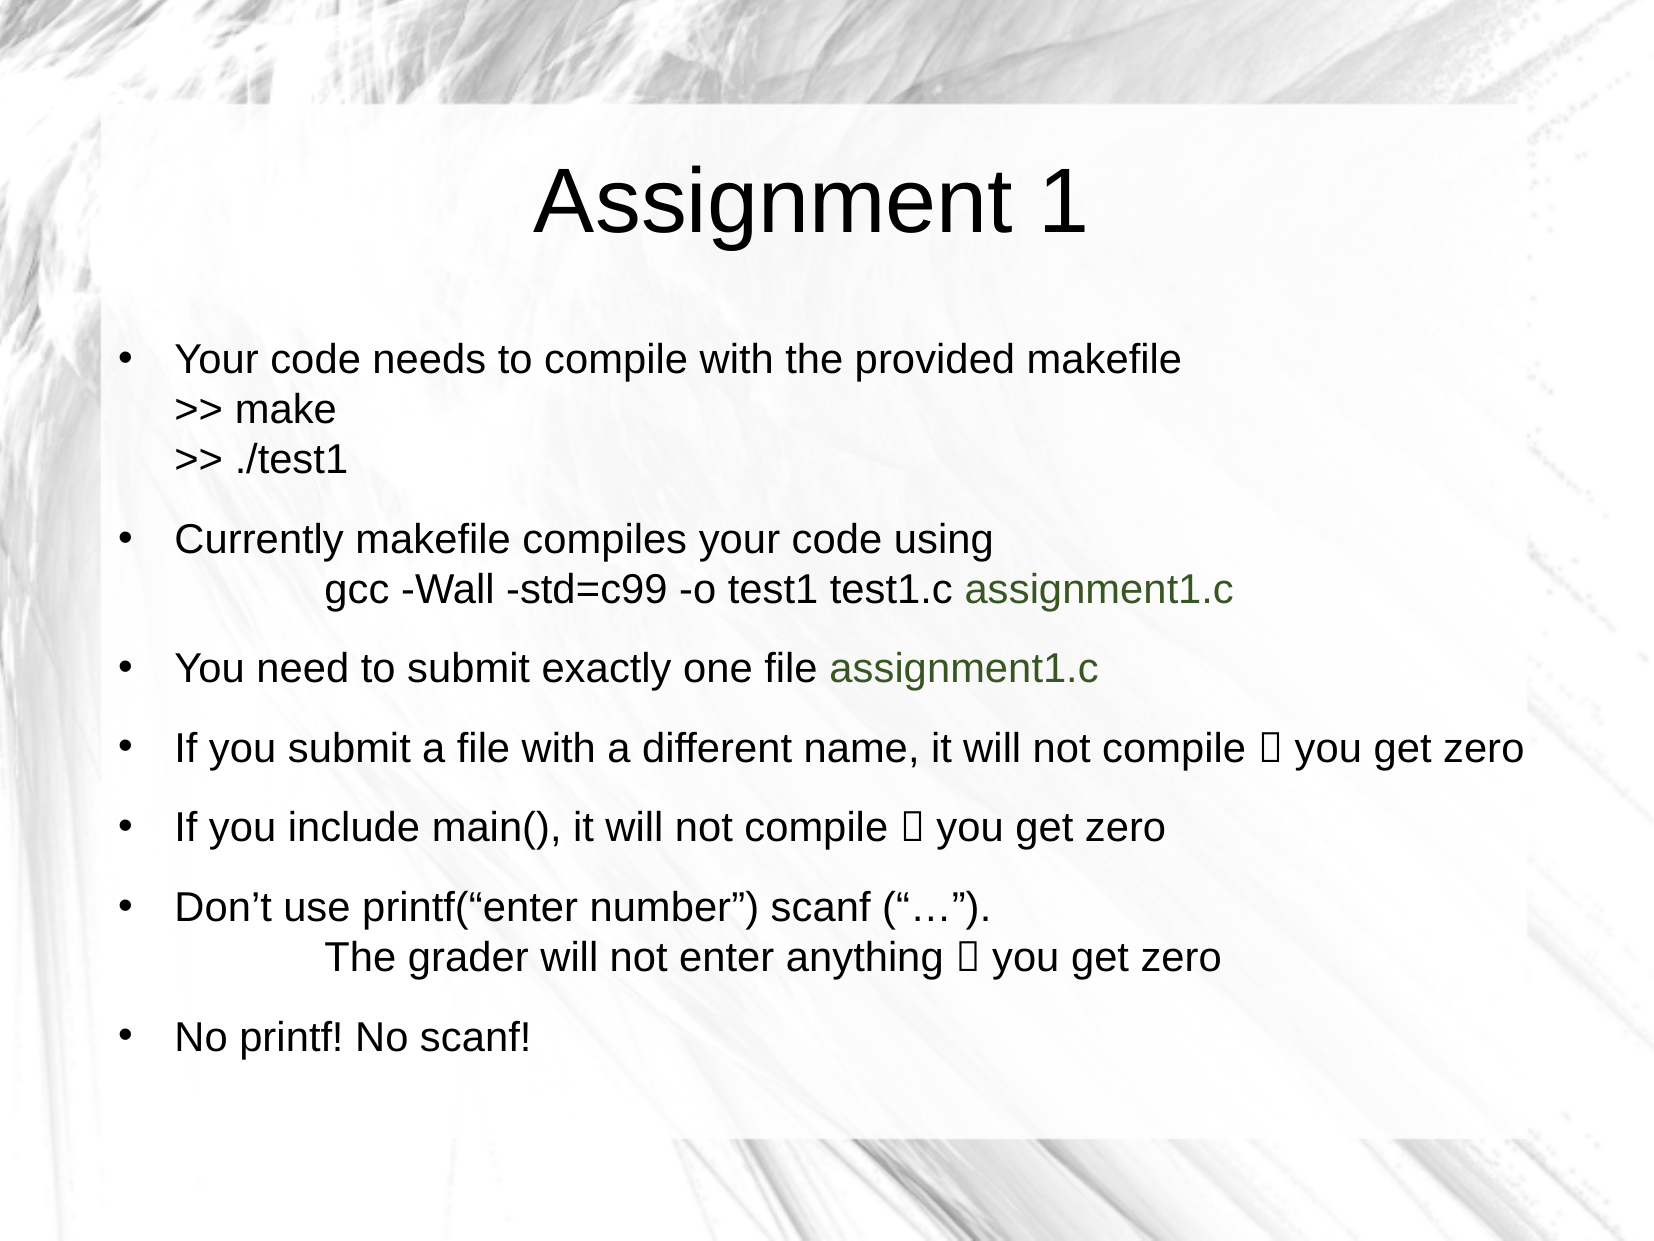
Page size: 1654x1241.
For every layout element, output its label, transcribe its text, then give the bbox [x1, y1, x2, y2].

list Your code needs to compile with the provided makefile >> make >> ./test1 Currently makefile compiles your code using gcc -Wall -std=c99 -o test1 test1.c assignment1.c You need to submit exactly one file assignment1.c If you submit a file with a different name, it will not compile  you get zero If you include main(), it will not compile  you get zero Don’t use printf(“enter number”) scanf (“…”). The grader will not enter anything  you get zero No printf! No scanf! [118, 332, 1571, 1121]
title Assignment 1 [118, 93, 1506, 299]
picture [0, 0, 1654, 1241]
